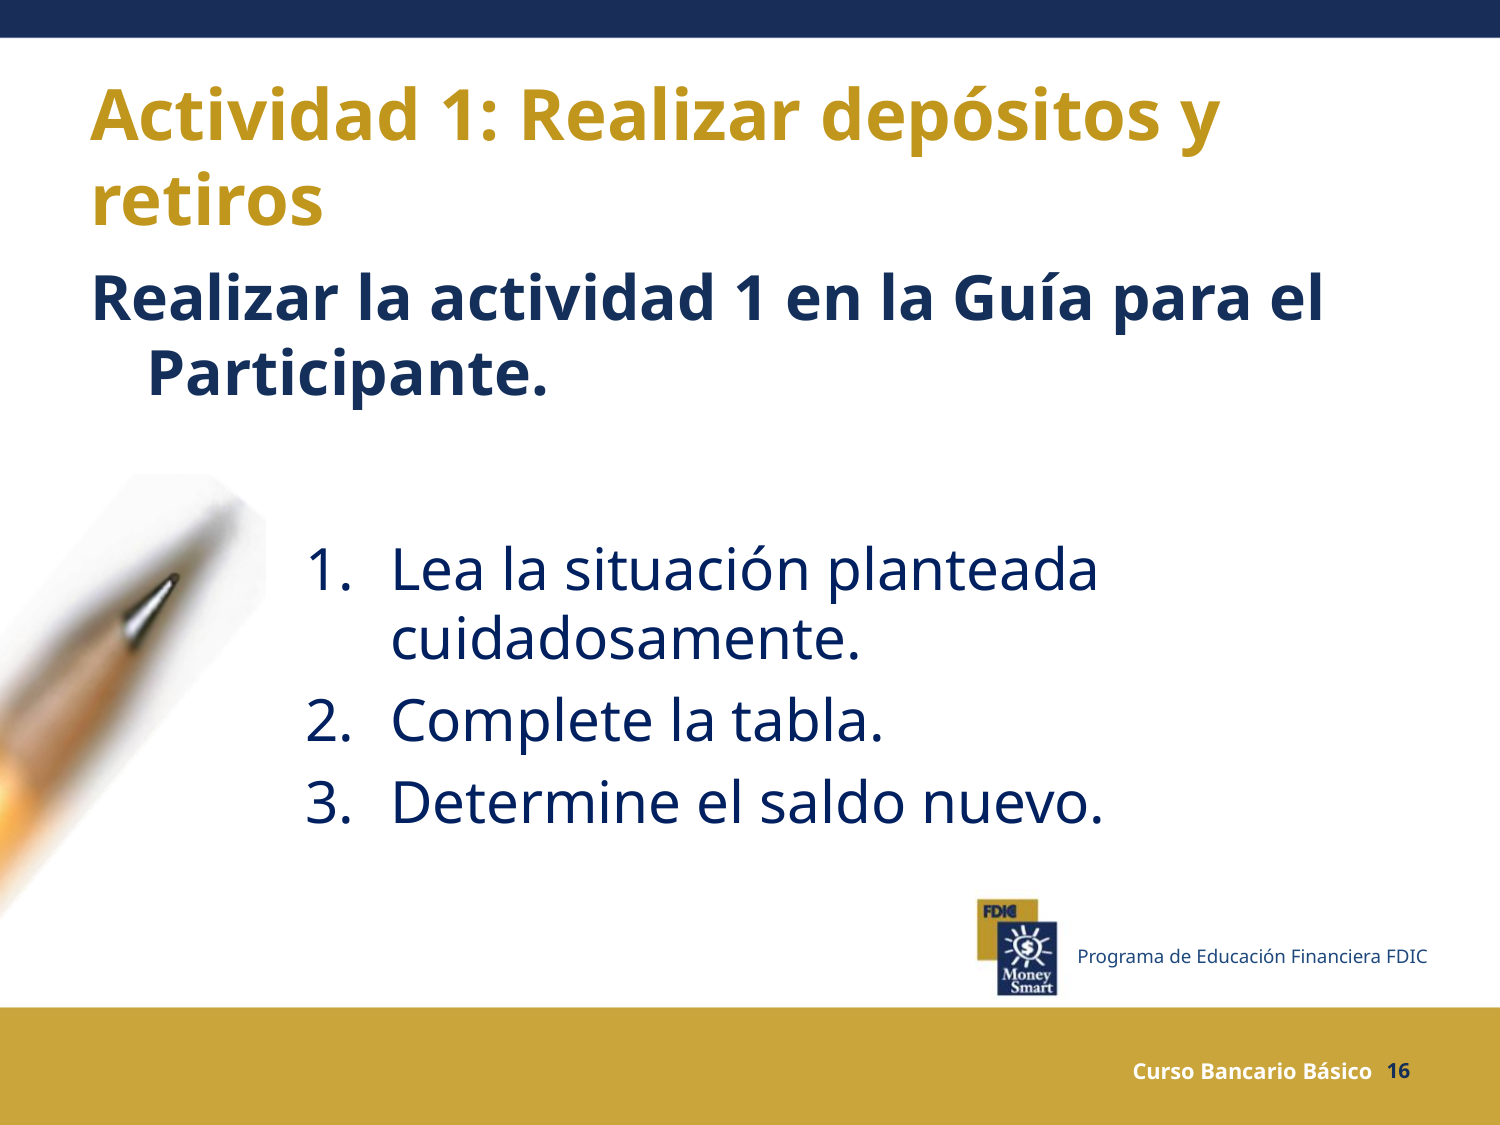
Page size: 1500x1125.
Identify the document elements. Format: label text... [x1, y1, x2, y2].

list Realizar la actividad 1 en la Guía para el Participante. Lea la situación planteada cuidadosamente. Complete la tabla. Determine el saldo nuevo. [74, 249, 1426, 951]
title Actividad 1: Realizar depósitos y retiros [74, 62, 1476, 163]
picture [0, 0, 1500, 1125]
